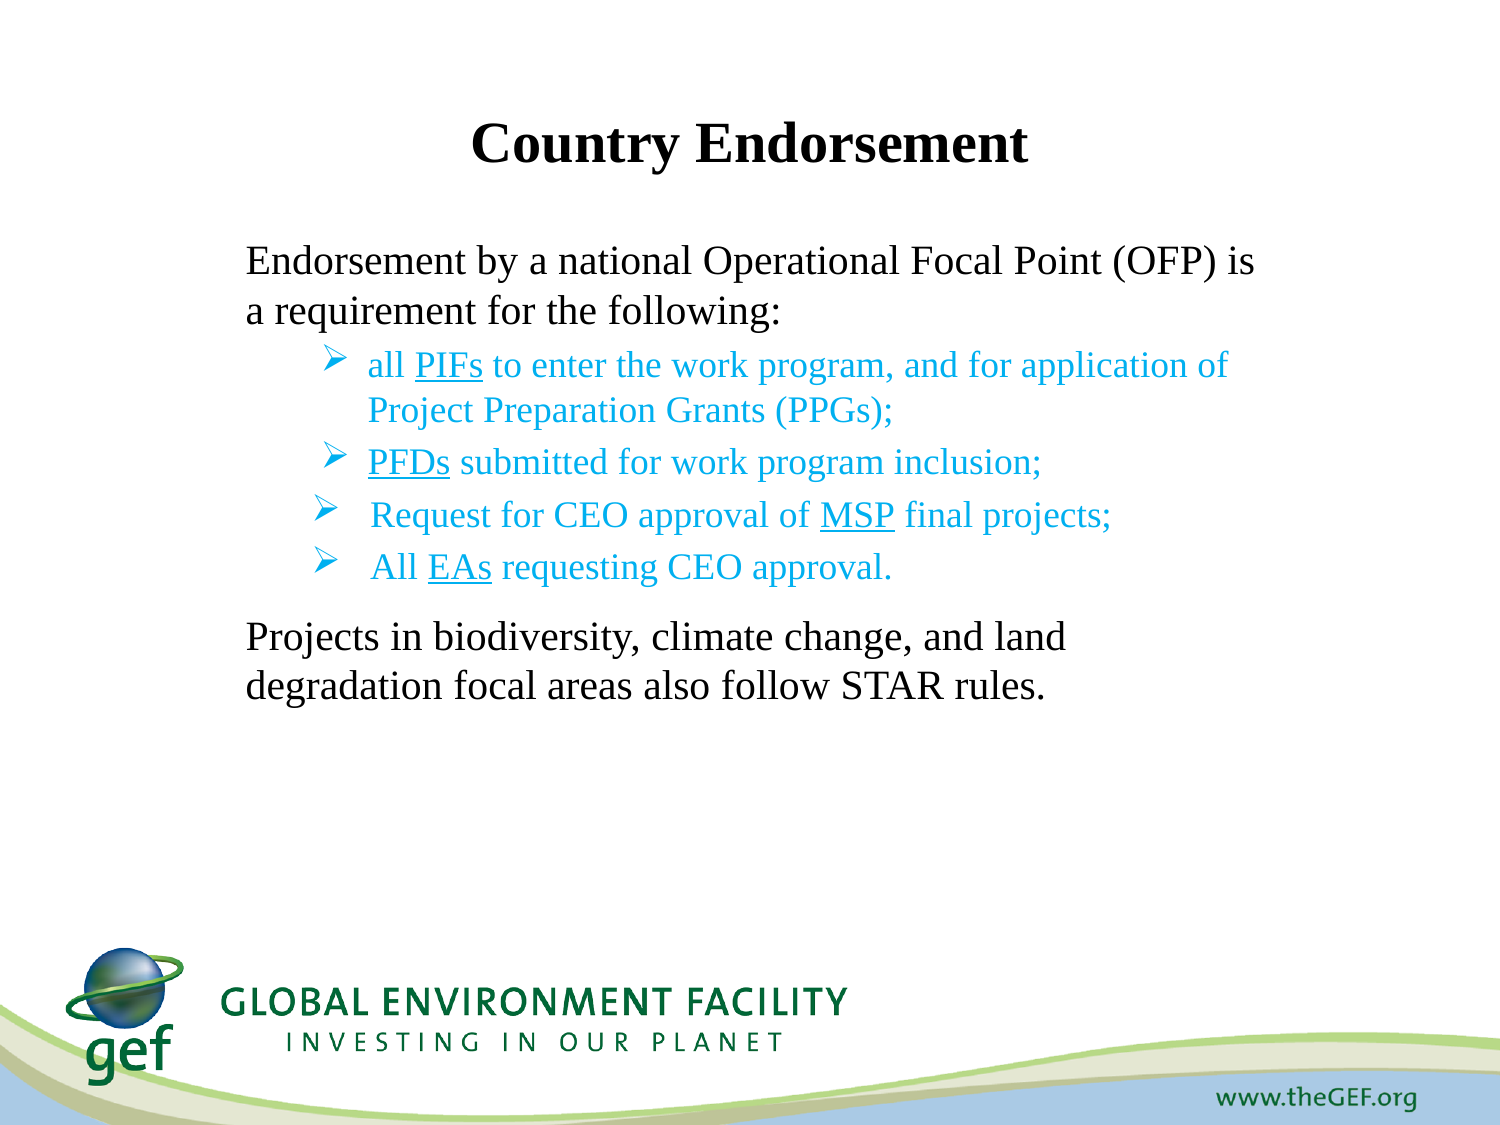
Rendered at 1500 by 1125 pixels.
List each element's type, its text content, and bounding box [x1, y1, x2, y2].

picture [0, 920, 1500, 1125]
title Country Endorsement [74, 44, 1426, 233]
list Endorsement by a national Operational Focal Point (OFP) is a requirement for the following: all PIFs to enter the work program, and for application of Project Preparation Grants (PPGs); PFDs submitted for work program inclusion; Request for CEO approval of MSP final projects; All EAs requesting CEO approval. Projects in biodiversity, climate change, and land degradation focal areas also follow STAR rules. [212, 224, 1276, 838]
